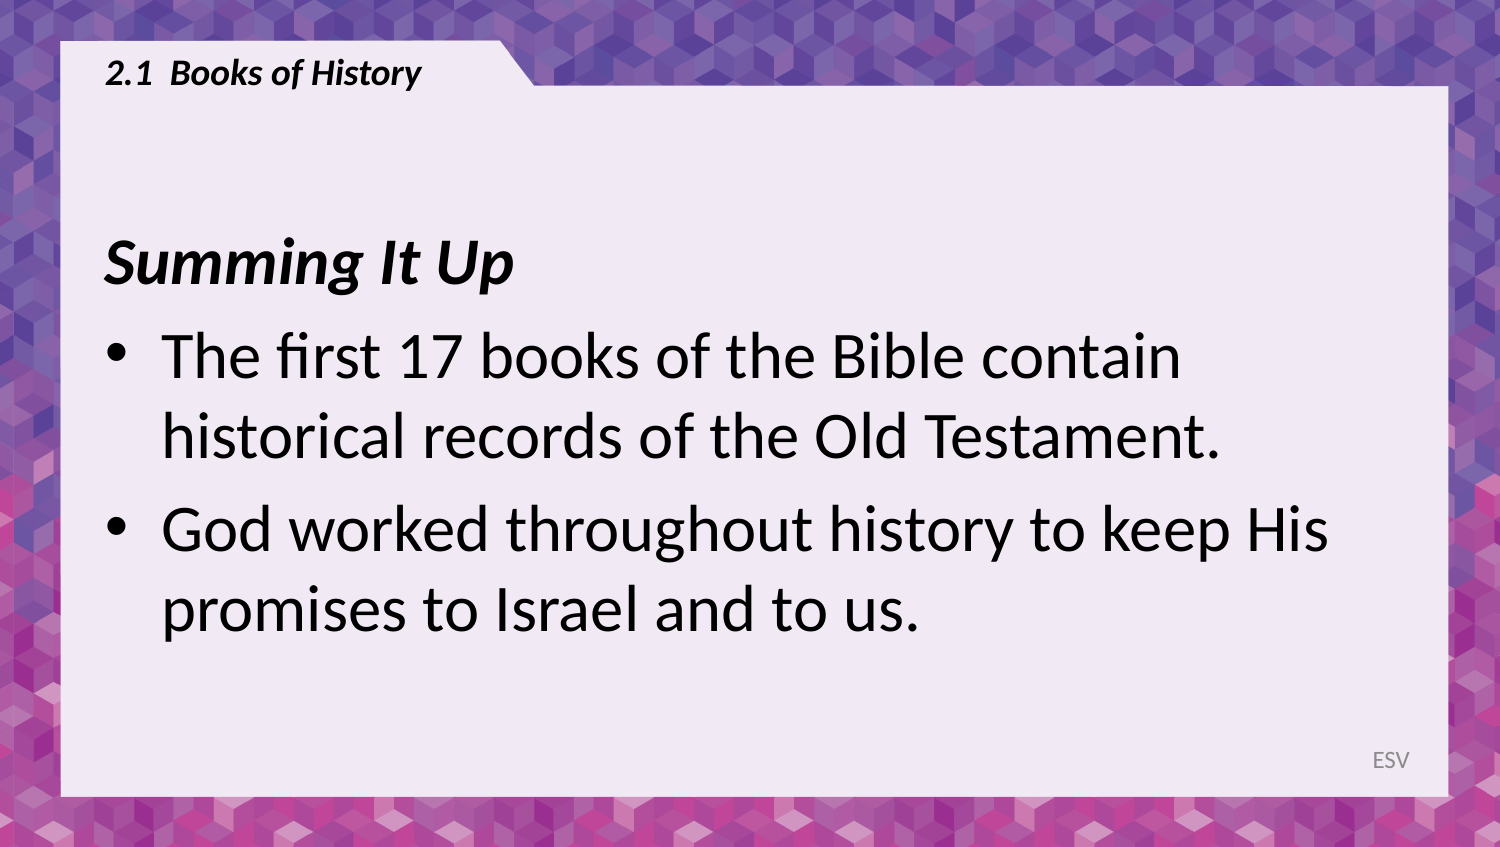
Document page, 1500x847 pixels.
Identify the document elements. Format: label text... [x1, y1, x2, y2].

list Summing It Up The first 17 books of the Bible contain historical records of the Old Testament. God worked throughout history to keep His promises to Israel and to us. [89, 141, 1403, 722]
picture [0, 0, 1500, 847]
footer ESV [950, 736, 1425, 782]
title 2.1 Books of History [89, 33, 1420, 108]
